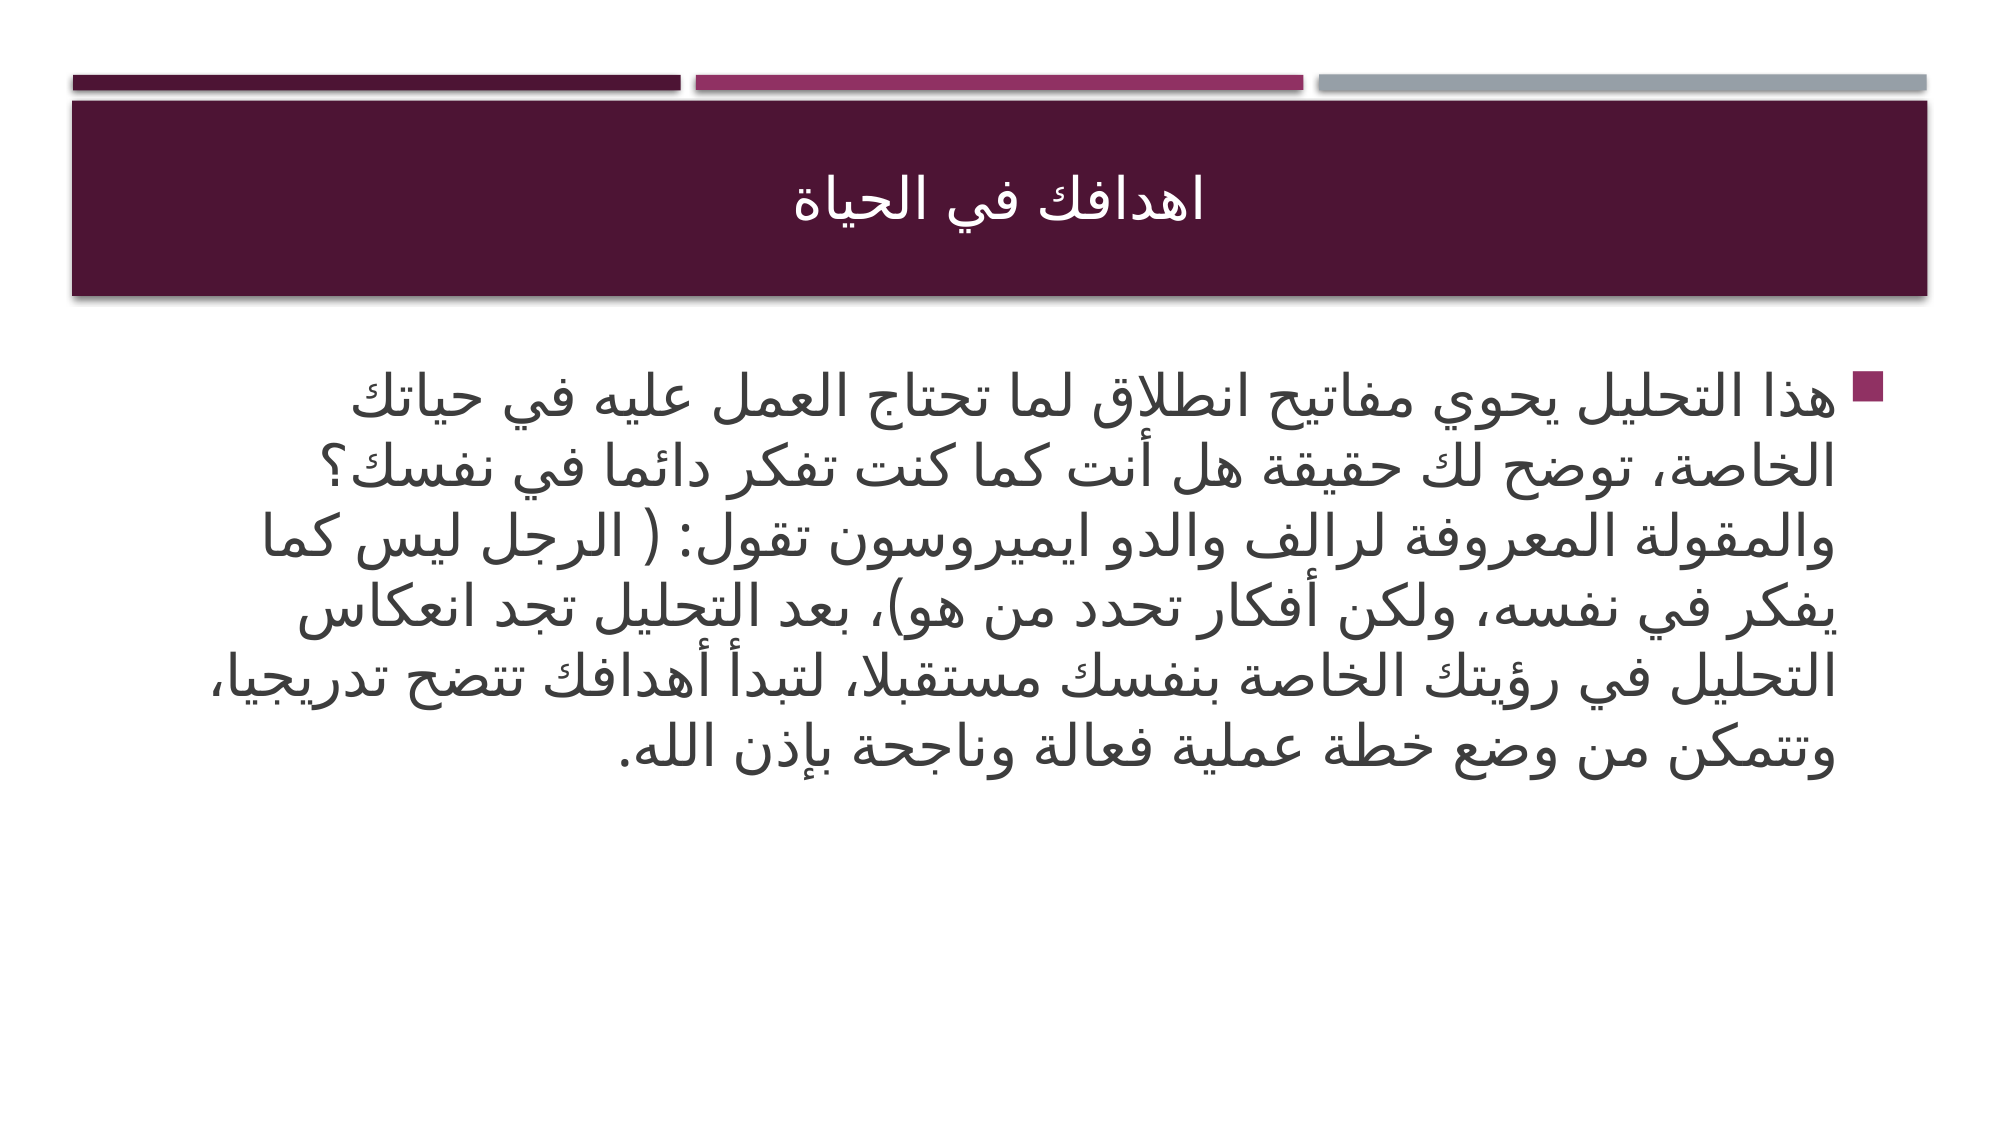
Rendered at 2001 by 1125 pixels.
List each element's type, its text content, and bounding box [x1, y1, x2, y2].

list هذا التحليل يحوي مفاتيح انطلاق لما تحتاج العمل عليه في حياتك الخاصة، توضح لك حقيقة هل أنت كما كنت تفكر دائما في نفسك؟ والمقولة المعروفة لرالف والدو ايميروسون تقول: ( الرجل ليس كما يفكر في نفسه، ولكن أفكار تحدد من هو)، بعد التحليل تجد انعكاس التحليل في رؤيتك الخاصة بنفسك مستقبلا، لتبدأ أهدافك تتضح تدريجيا، وتتمكن من وضع خطة عملية فعالة وناجحة بإذن الله. [168, 270, 1905, 961]
title اهدافك في الحياة [95, 115, 1905, 240]
